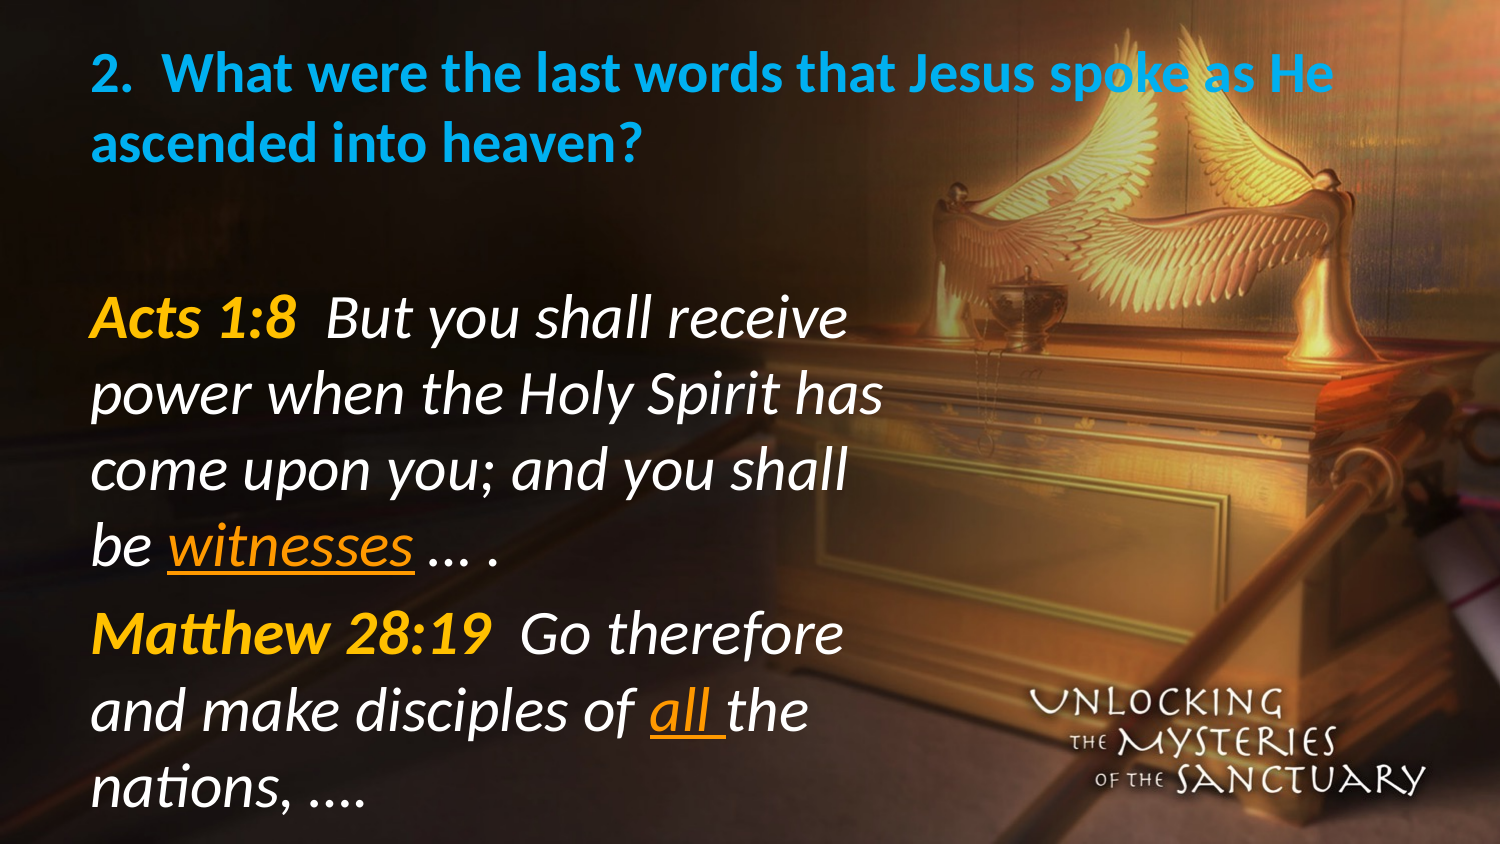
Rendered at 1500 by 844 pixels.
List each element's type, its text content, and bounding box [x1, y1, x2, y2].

title 2. What were the last words that Jesus spoke as He ascended into heaven? [75, 33, 1425, 175]
picture [0, 0, 1500, 844]
list Acts 1:8 But you shall receive power when the Holy Spirit has come upon you; and you shall be witnesses … . Matthew 28:19 Go therefore and make disciples of all the nations, …. [75, 267, 941, 830]
